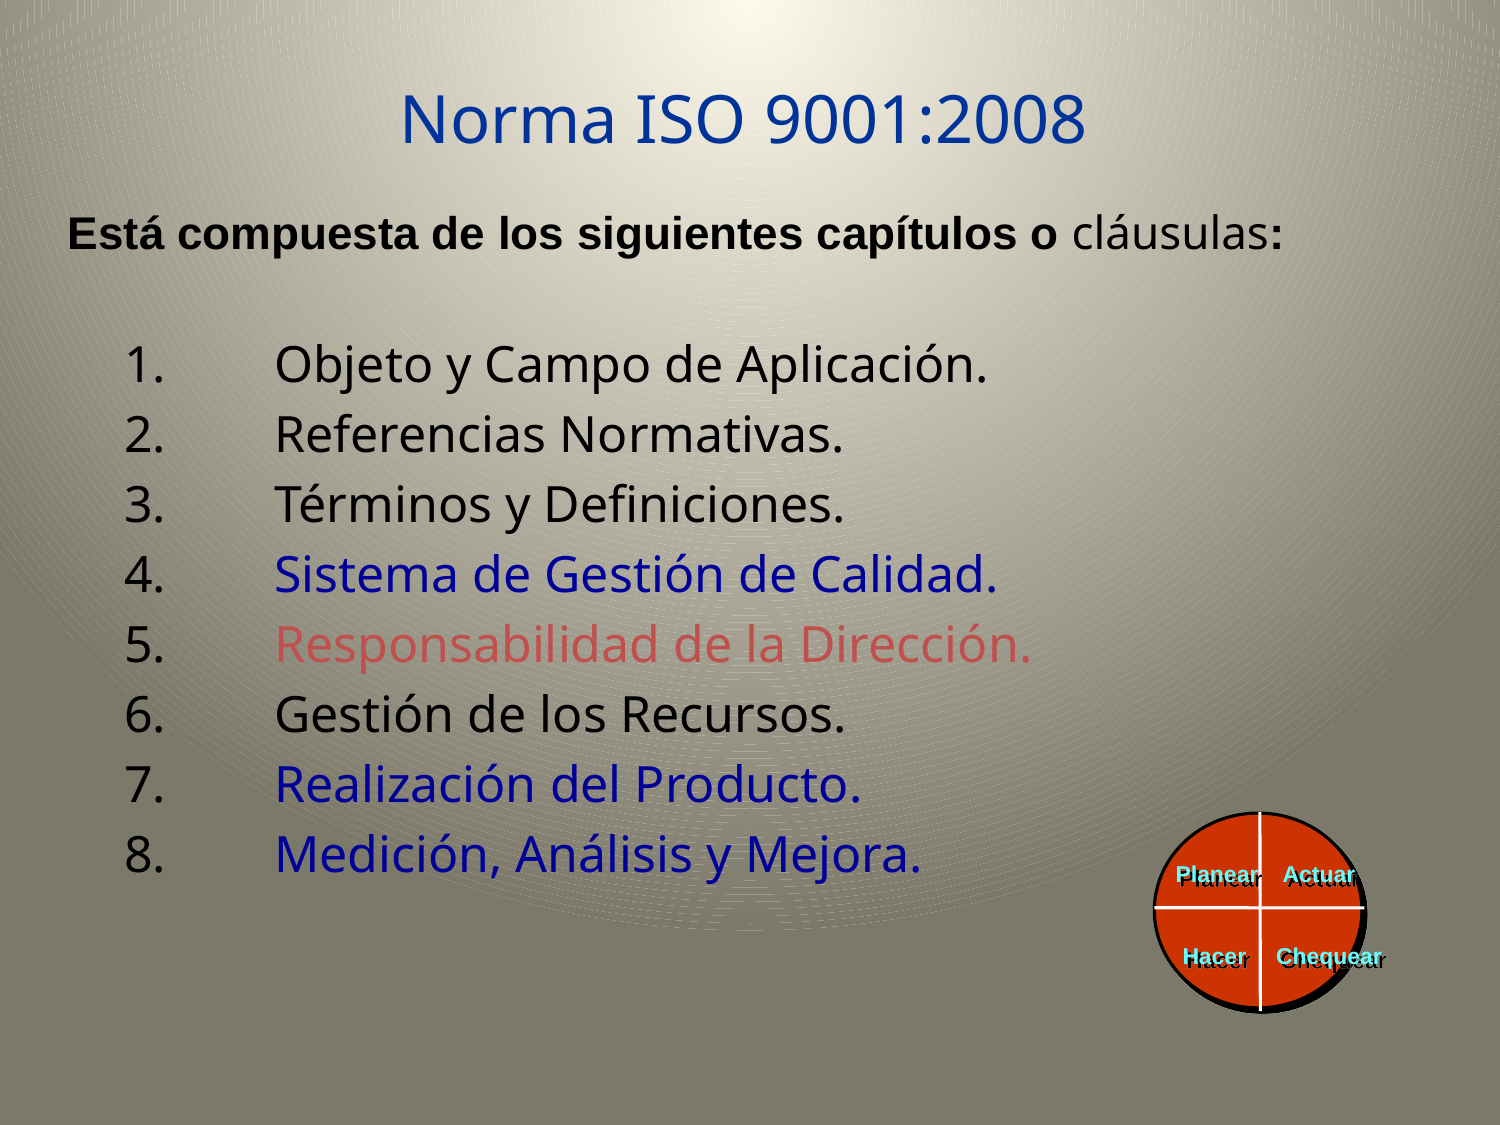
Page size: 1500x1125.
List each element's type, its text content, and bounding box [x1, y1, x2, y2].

title Norma ISO 9001:2008 [29, 54, 1460, 179]
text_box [1080, 798, 1435, 1012]
text_box Está compuesta de los siguientes capítulos o cláusulas: 1. Objeto y Campo de Aplicación. 2. Referencias Normativas. 3. Términos y Definiciones. 4. Sistema de Gestión de Calidad. 5. Responsabilidad de la Dirección. 6. Gestión de los Recursos. 7. Realización del Producto. 8. Medición, Análisis y Mejora. [53, 196, 1424, 988]
